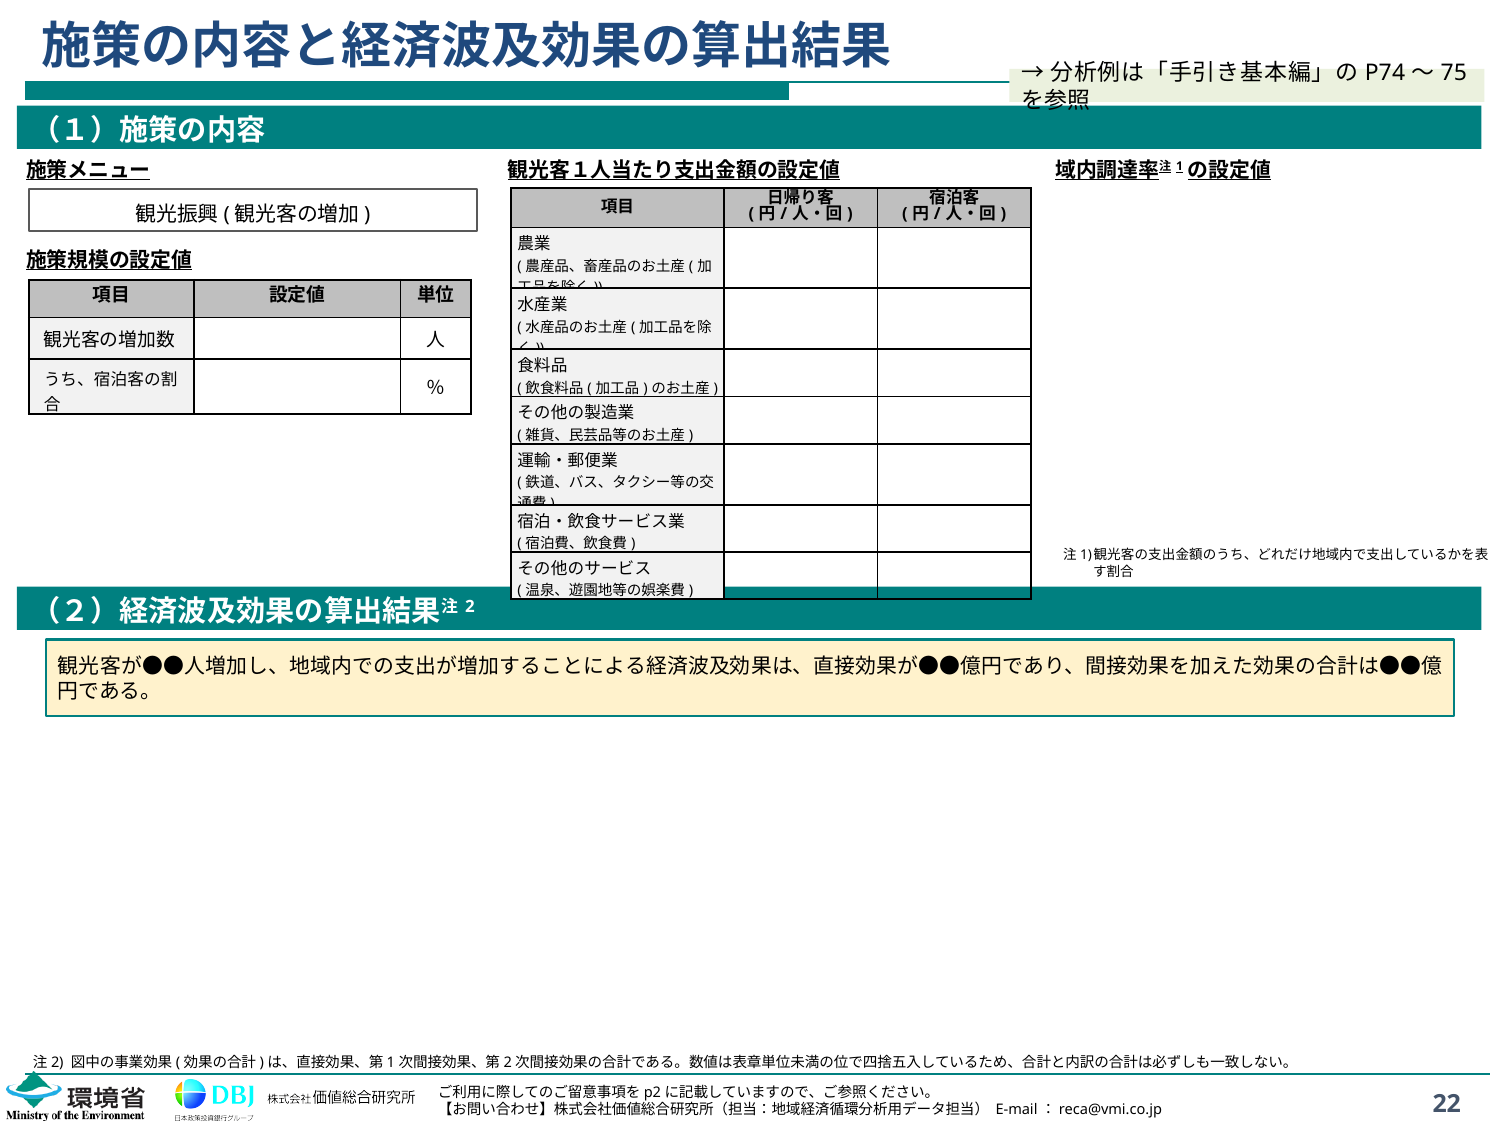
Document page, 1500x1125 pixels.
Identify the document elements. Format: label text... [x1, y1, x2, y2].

text_box （２）経済波及効果の算出結果注2 [16, 586, 1482, 630]
table_cell [725, 506, 877, 551]
table_cell [878, 506, 1030, 551]
text_box 観光客１人当たり支出金額の設定値 [507, 156, 892, 182]
table_header 日帰り客 (円/人・回) [725, 189, 877, 227]
text_box （１）施策の内容 [16, 105, 1482, 149]
table_cell 運輸・郵便業 (鉄道、バス、タクシー等の交通費) [512, 445, 723, 504]
table_cell [878, 553, 1030, 598]
slide_number 22 [1393, 1079, 1500, 1122]
table_cell 水産業 (水産品のお土産(加工品を除く)) [512, 289, 723, 348]
table_header 単位 [401, 281, 470, 317]
table_cell 食料品 (飲食料品(加工品)のお土産) [512, 350, 723, 396]
table_cell 宿泊・飲食サービス業 (宿泊費、飲食費) [512, 506, 723, 551]
table_cell その他のサービス (温泉、遊園地等の娯楽費) [512, 553, 723, 598]
table_cell [878, 228, 1030, 287]
table_cell [725, 289, 877, 348]
table_cell [725, 397, 877, 443]
text_box →分析例は「手引き基本編」のP74～75を参照 [1009, 68, 1485, 102]
table_cell [878, 350, 1030, 396]
table_cell [878, 397, 1030, 443]
table_header 項目 [512, 189, 723, 227]
table_header 項目 [30, 281, 193, 317]
table_cell 農業 (農産品、畜産品のお土産(加工品を除く)) [512, 228, 723, 287]
table_cell [725, 228, 877, 287]
table_header 設定値 [195, 281, 400, 317]
picture [2, 1071, 148, 1125]
table_cell ％ [401, 360, 470, 413]
picture [171, 1075, 419, 1125]
text_box 施策メニュー [26, 156, 174, 182]
text_box 注1) 観光客の支出金額のうち、どれだけ地域内で支出しているかを表す割合 [1063, 550, 1489, 574]
table_header 宿泊客 (円/人・回) [878, 189, 1030, 227]
table_cell 観光客の増加数 [30, 318, 193, 358]
title 施策の内容と経済波及効果の算出結果 [25, 0, 1355, 82]
text_box 施策規模の設定値 [26, 246, 263, 272]
table_cell [725, 553, 877, 598]
table_cell [725, 445, 877, 504]
table_cell [878, 445, 1030, 504]
text_box 注2) 図中の事業効果(効果の合計)は、直接効果、第1次間接効果、第2次間接効果の合計である。数値は表章単位未満の位で四捨五入しているため、合計と内訳の合計は必ずしも一致しない。 [33, 1050, 1451, 1071]
table_cell [195, 318, 400, 358]
table_cell [725, 350, 877, 396]
text_box 域内調達率注1の設定値 [1055, 156, 1351, 182]
text_box 観光振興(観光客の増加) [28, 189, 478, 231]
table_cell その他の製造業 (雑貨、民芸品等のお土産) [512, 397, 723, 443]
text_box 観光客が●●人増加し、地域内での支出が増加することによる経済波及効果は、直接効果が●●億円であり、間接効果を加えた効果の合計は●●億円である。 [46, 639, 1454, 717]
table_cell [195, 360, 400, 413]
table_cell うち、宿泊客の割合 [30, 360, 193, 413]
table_cell 人 [401, 318, 470, 358]
table_cell [878, 289, 1030, 348]
